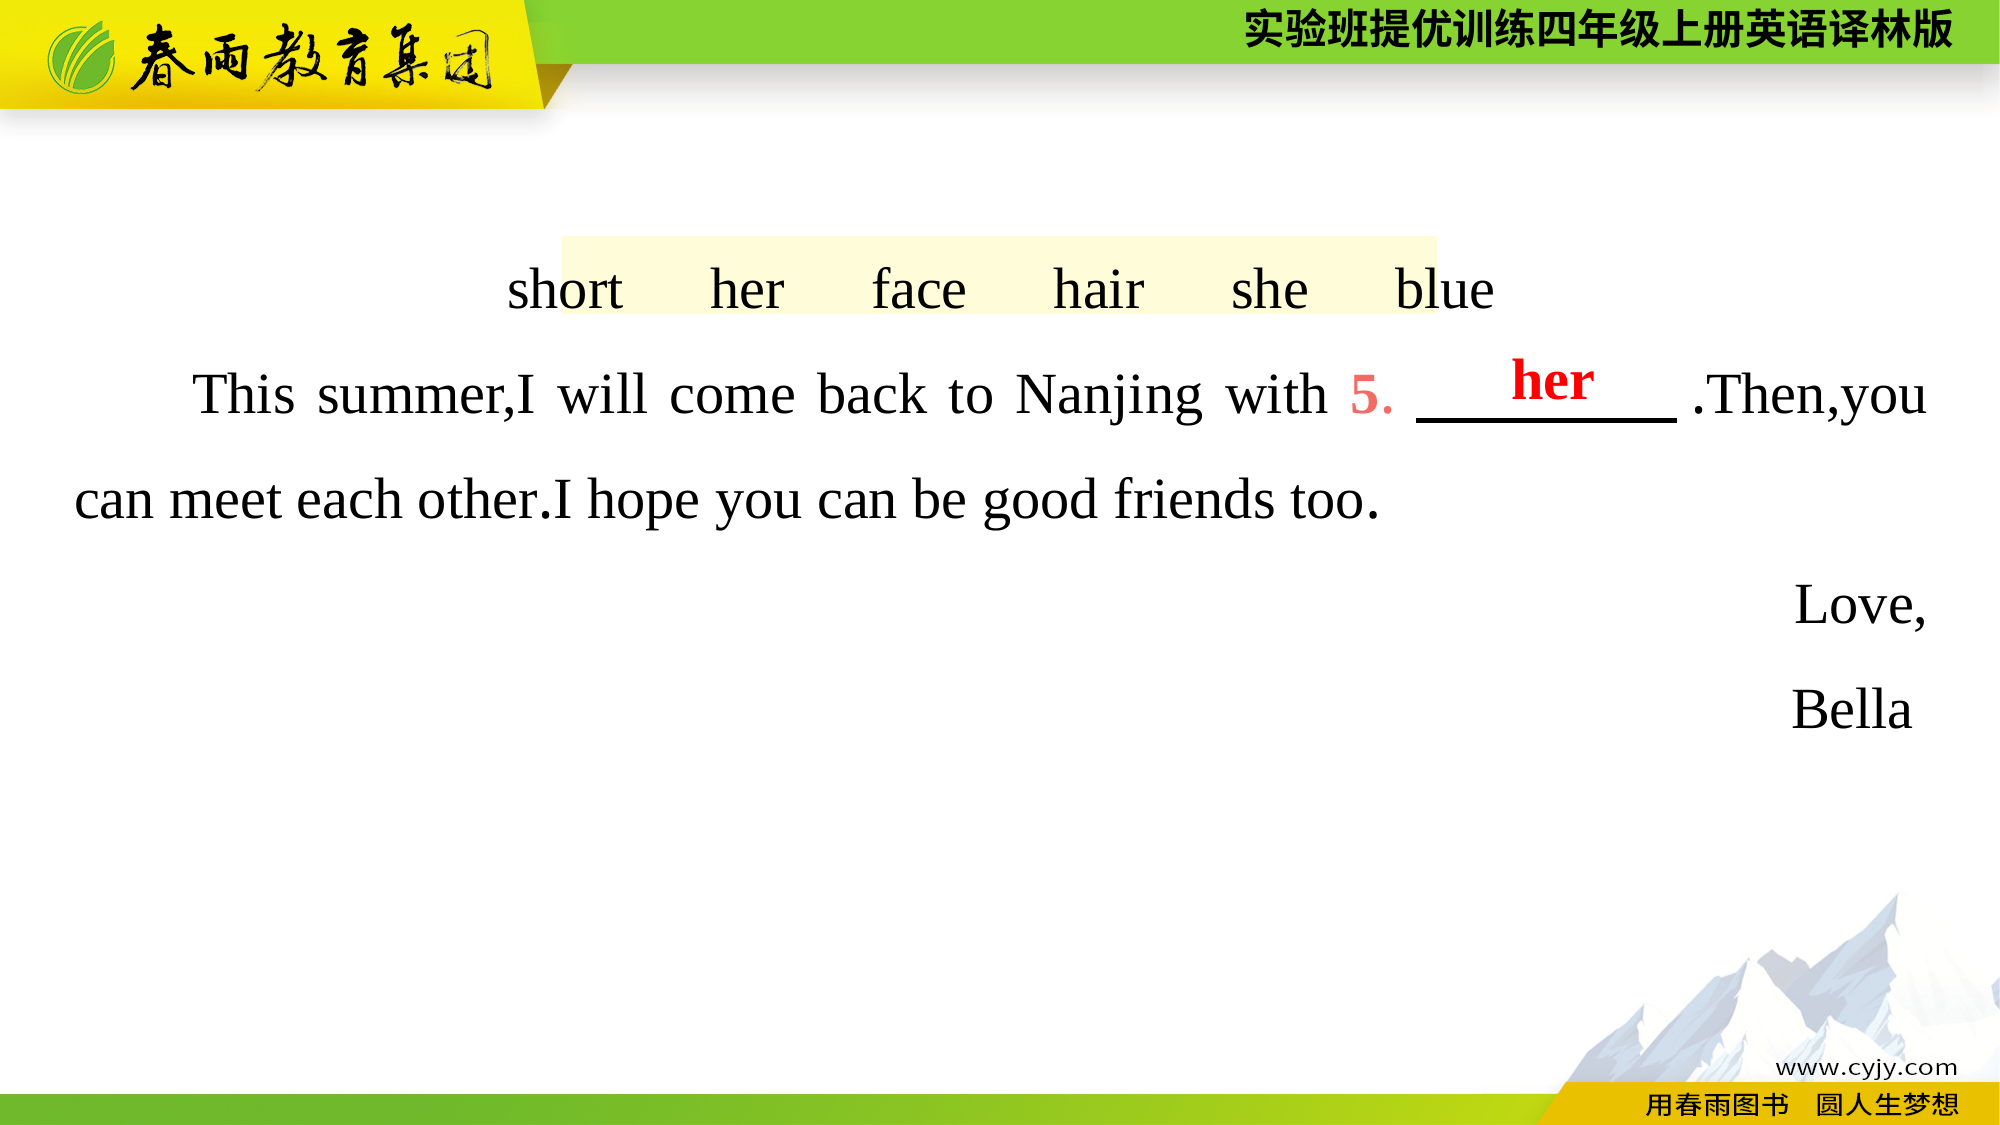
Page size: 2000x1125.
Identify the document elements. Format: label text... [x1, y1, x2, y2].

picture [0, 0, 2000, 1125]
text_box her [1496, 333, 1611, 419]
list short her face hair she blue This summer,I will come back to Nanjing with 5. .Then,you can meet each other.I hope you can be good friends too. Love, Bella [59, 208, 1944, 754]
